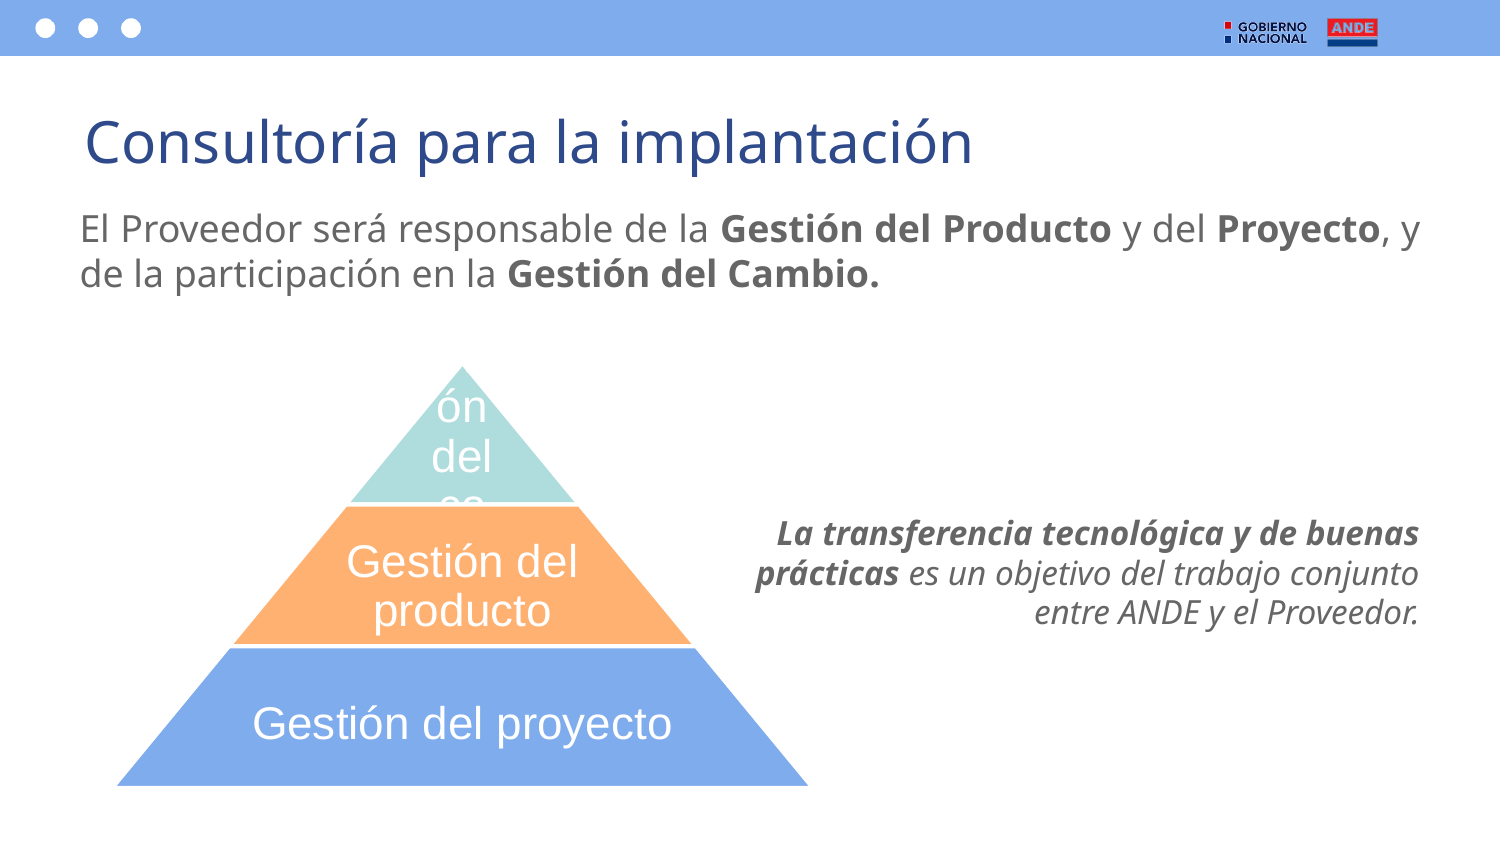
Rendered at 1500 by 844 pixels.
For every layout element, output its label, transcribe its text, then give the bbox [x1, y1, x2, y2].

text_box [1222, 5, 1378, 56]
text_box La transferencia tecnológica y de buenas prácticas es un objetivo del trabajo conjunto entre ANDE y el Proveedor. [818, 504, 1436, 674]
title Consultoría para la implantación [69, 90, 1336, 167]
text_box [111, 362, 814, 789]
text_box El Proveedor será responsable de la Gestión del Producto y del Proyecto, y de la participación en la Gestión del Cambio. [64, 197, 1436, 303]
